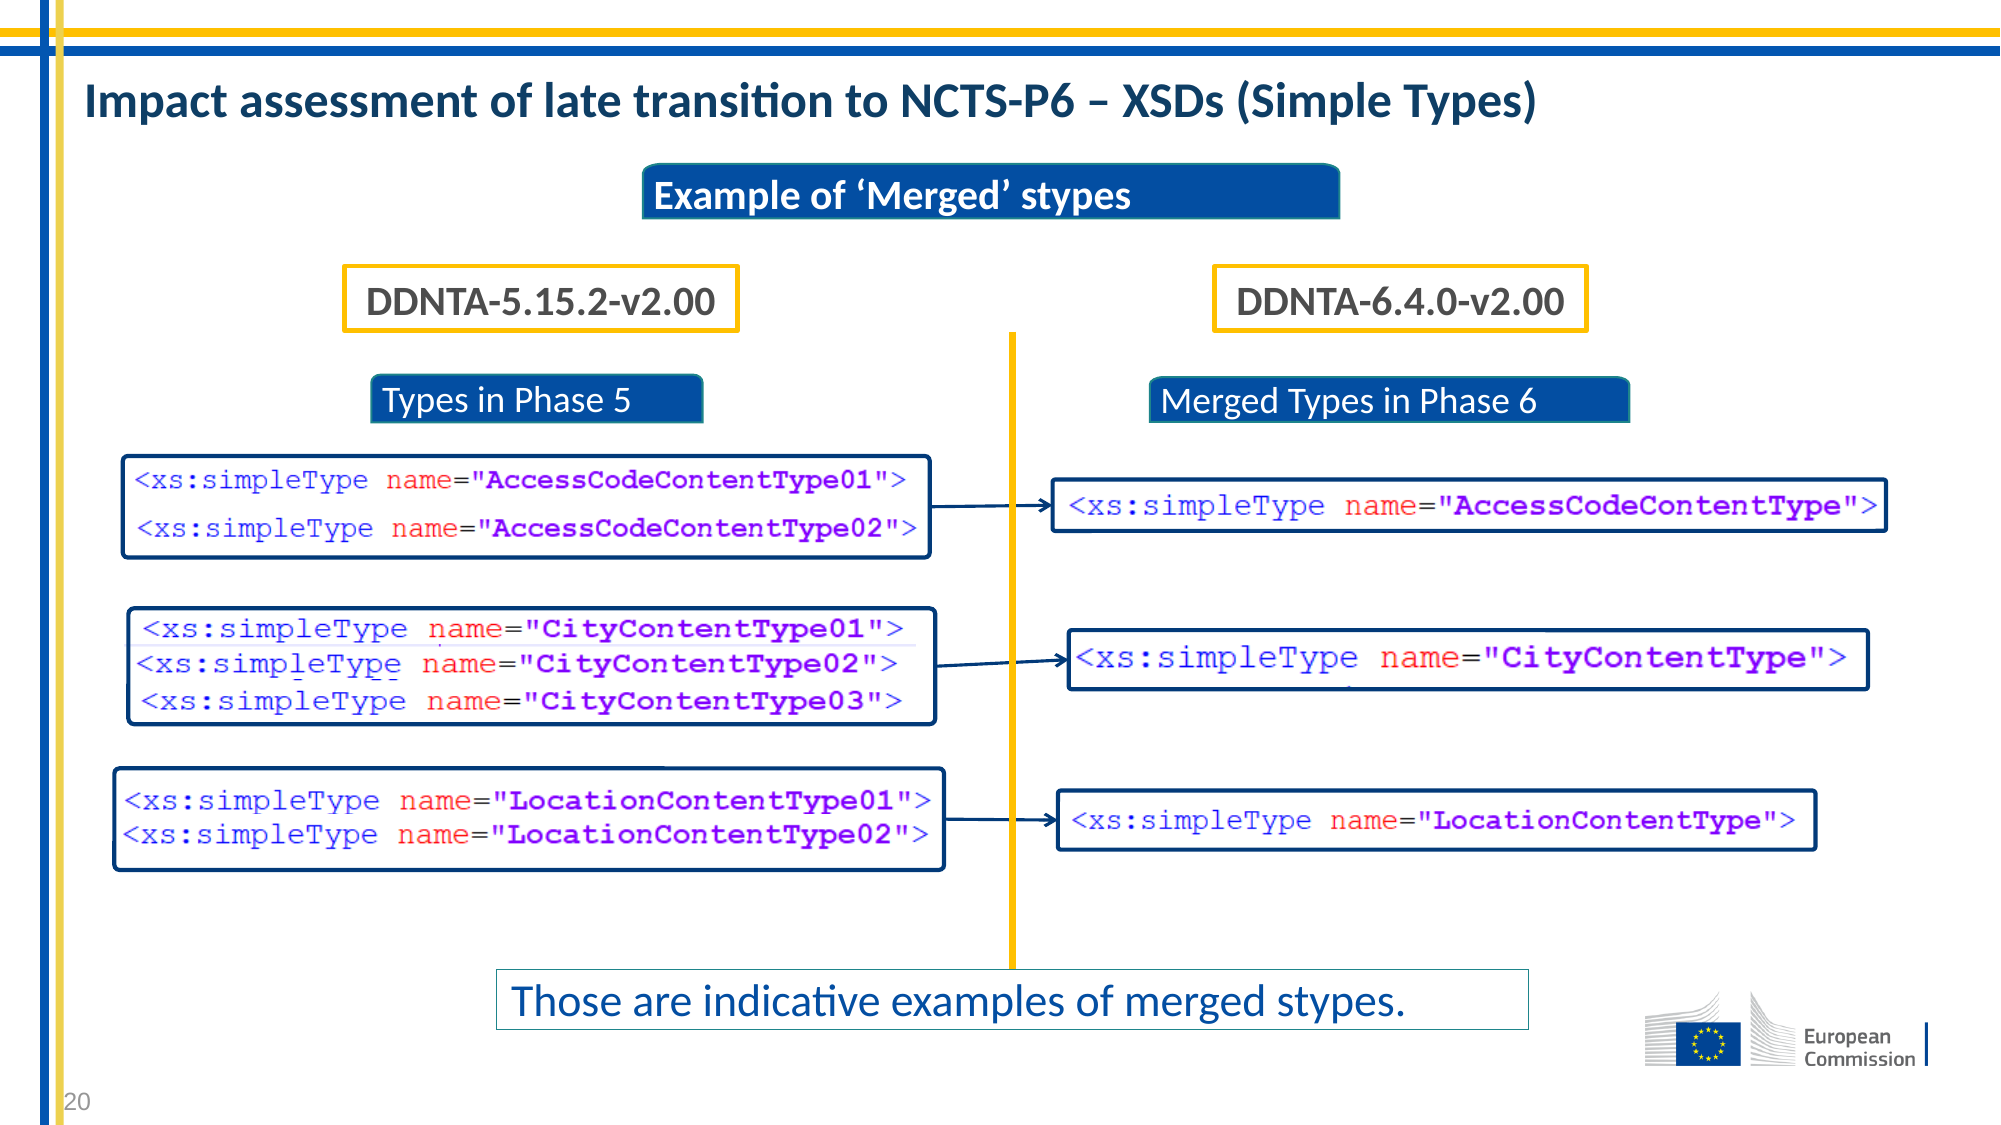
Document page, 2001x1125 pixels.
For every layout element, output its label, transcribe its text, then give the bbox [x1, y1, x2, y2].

text_box Those are indicative examples of merged stypes. [496, 969, 1529, 1030]
text_box Example of ‘Merged’ stypes [641, 162, 1341, 220]
text_box DDNTA-6.4.0-v2.00 [1214, 266, 1587, 331]
text_box [64, 28, 2000, 37]
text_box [108, 374, 1012, 870]
text_box [40, 0, 49, 1125]
text_box [64, 46, 2000, 56]
text_box Impact assessment of late transition to NCTS-P6 – XSDs (Simple Types) [69, 60, 1587, 135]
text_box [0, 46, 40, 56]
text_box DDNTA-5.15.2-v2.00 [344, 266, 738, 331]
text_box [49, 46, 55, 56]
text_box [1013, 374, 1904, 870]
picture [1645, 991, 1928, 1066]
text_box [49, 28, 55, 37]
slide_number 20 [48, 1070, 499, 1125]
text_box [55, 0, 64, 1070]
text_box [0, 28, 40, 37]
